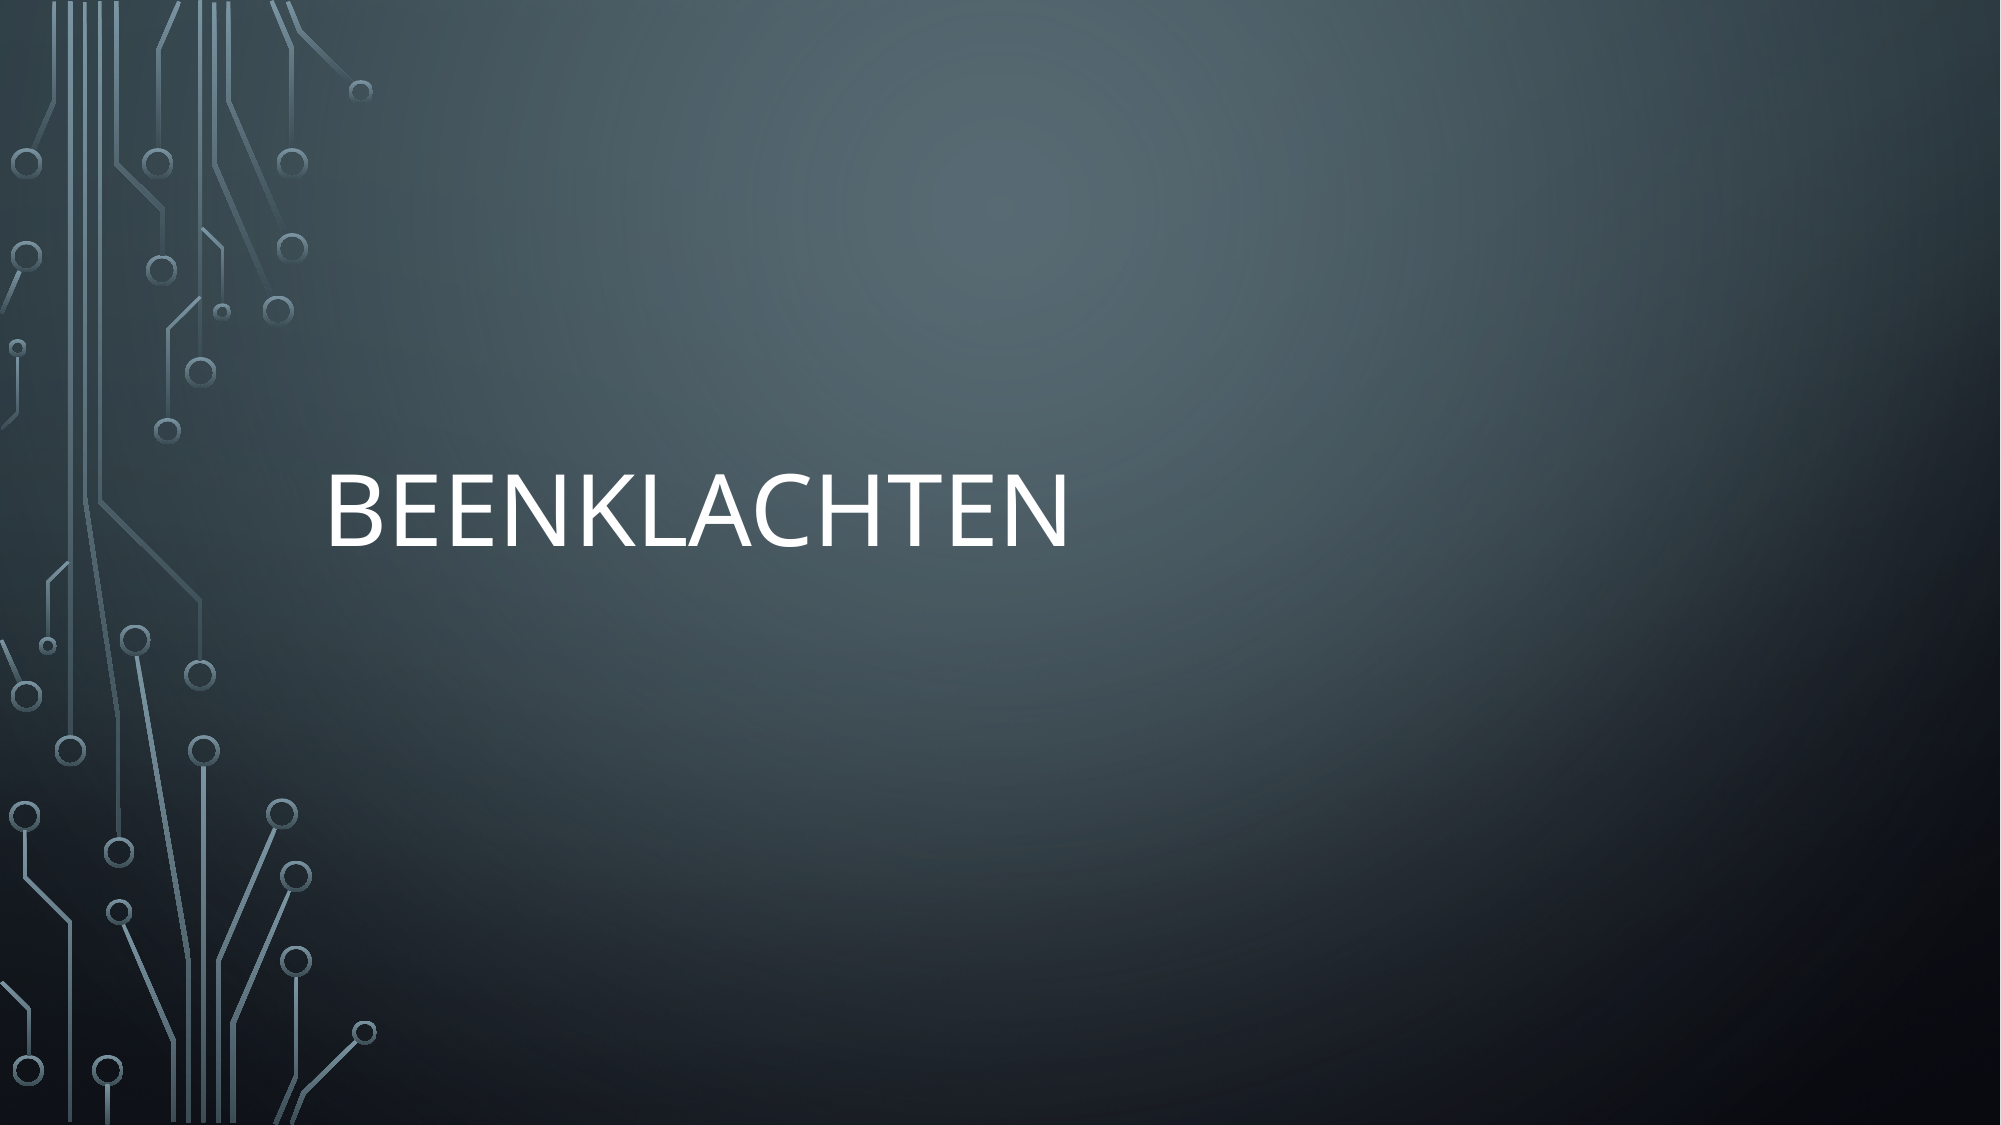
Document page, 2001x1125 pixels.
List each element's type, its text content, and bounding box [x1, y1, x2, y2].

title Beenklachten [307, 184, 1750, 576]
